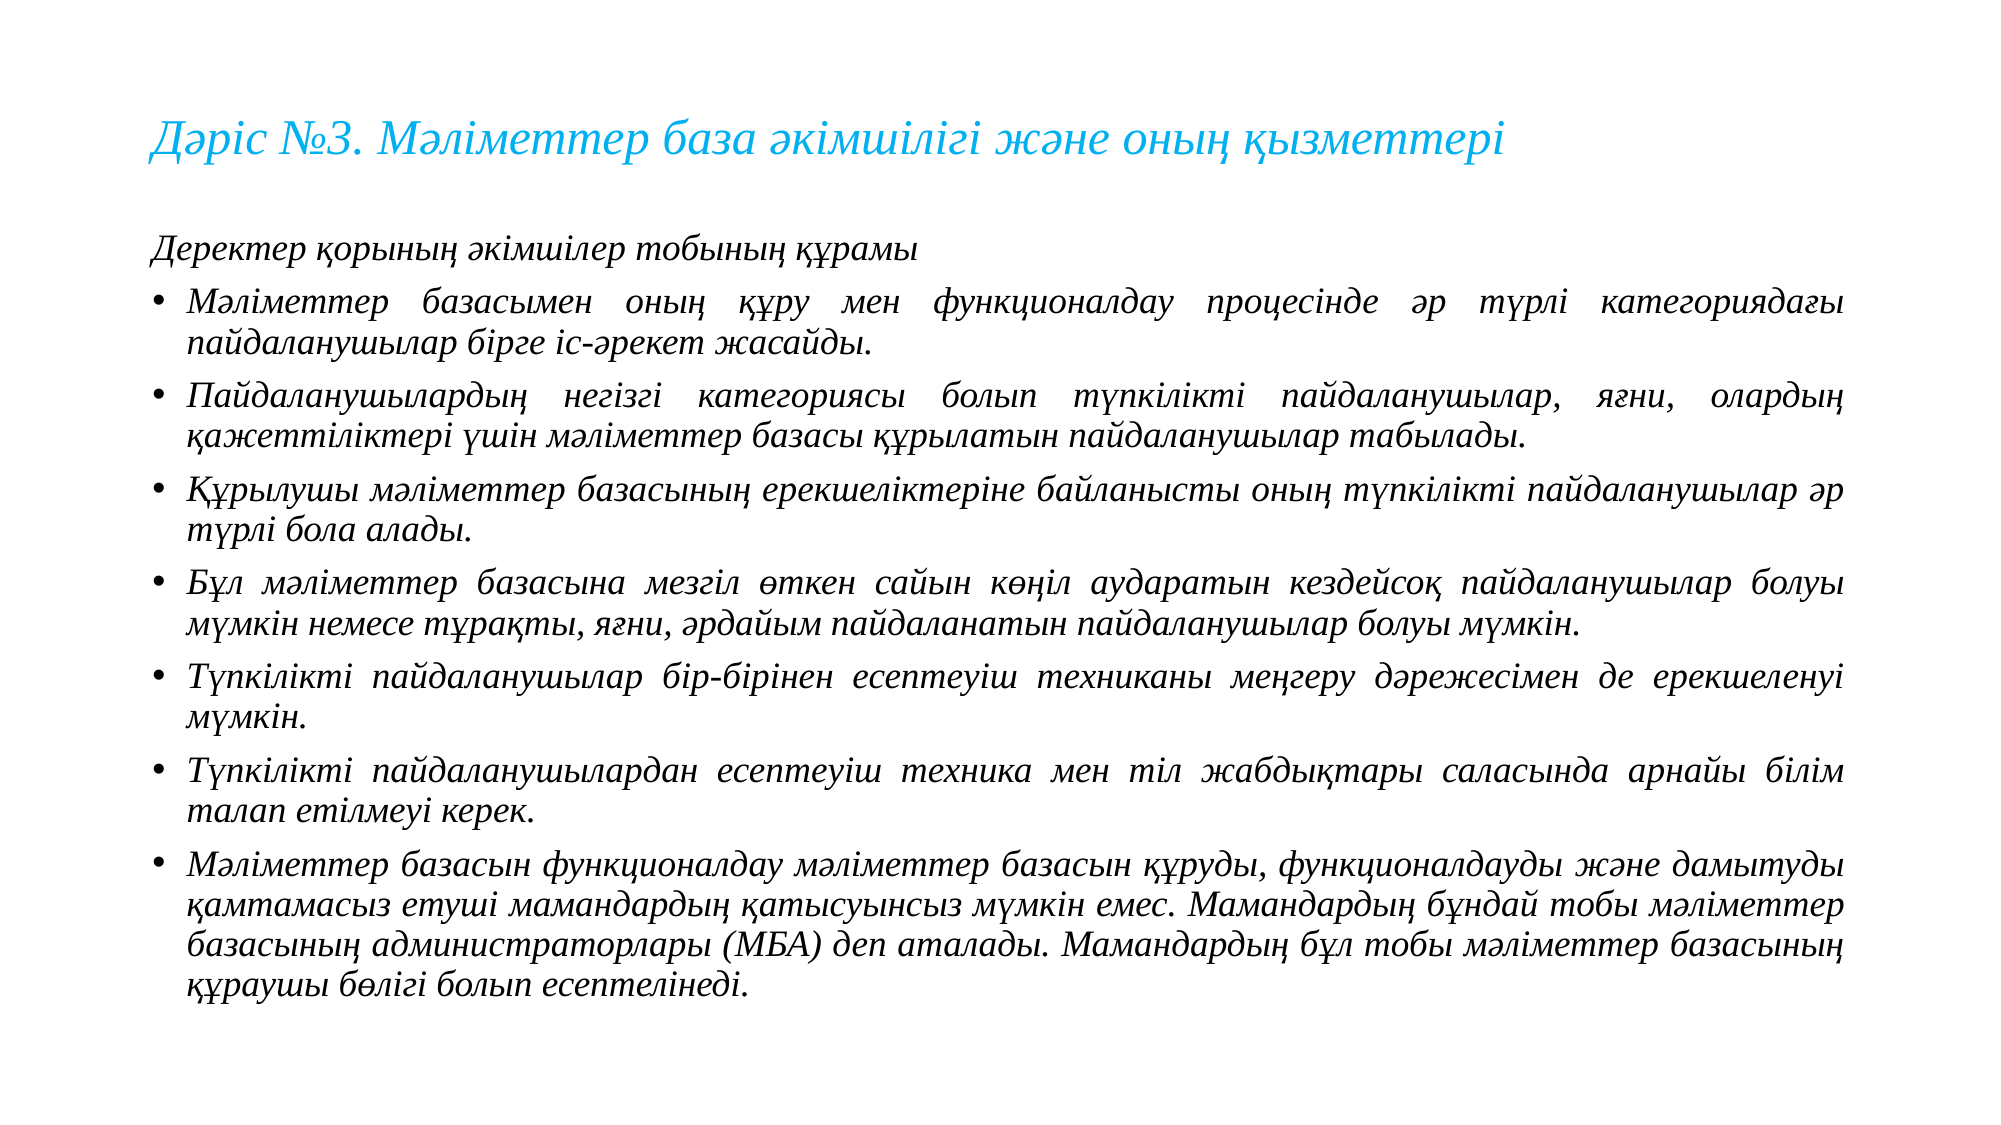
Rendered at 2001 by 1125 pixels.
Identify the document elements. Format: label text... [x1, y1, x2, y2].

title Дәріс №3. Мәліметтер база әкімшілігі және оның қызметтері [137, 59, 1863, 220]
list Деректер қорының әкімшілер тобының құрамы Мәліметтер базасымен оның құру мен функционалдау процесінде әр түрлі категориядағы пайдаланушылар бірге іс-әрекет жасайды. Пайдаланушылардың негізгі категориясы болып түпкілікті пайдаланушылар, яғни, олардың қажеттіліктері үшін мәліметтер базасы құрылатын пайдаланушылар табылады. Құрылушы мәліметтер базасының ерекшеліктеріне байланысты оның түпкілікті пайдаланушылар әр түрлі бола алады. Бұл мәліметтер базасына мезгіл өткен сайын көңіл аударатын кездейсоқ пайдаланушылар болуы мүмкін немесе тұрақты, яғни, әрдайым пайдаланатын пайдаланушылар болуы мүмкін. Түпкілікті пайдаланушылар бір-бірінен есептеуіш техниканы меңгеру дәрежесімен де ерекшеленуі мүмкін. Түпкілікті пайдаланушылардан есептеуіш техника мен тіл жабдықтары саласында арнайы білім талап етілмеуі керек. Мәліметтер базасын функционалдау мәліметтер базасын құруды, функционалдауды және дамытуды қамтамасыз етуші мамандардың қатысуынсыз мүмкін емес. Мамандардың бұндай тобы мәліметтер базасының администраторлары (МБА) деп аталады. Мамандардың бұл тобы мәліметтер базасының құраушы бөлігі болып есептелінеді. [137, 220, 1863, 1014]
